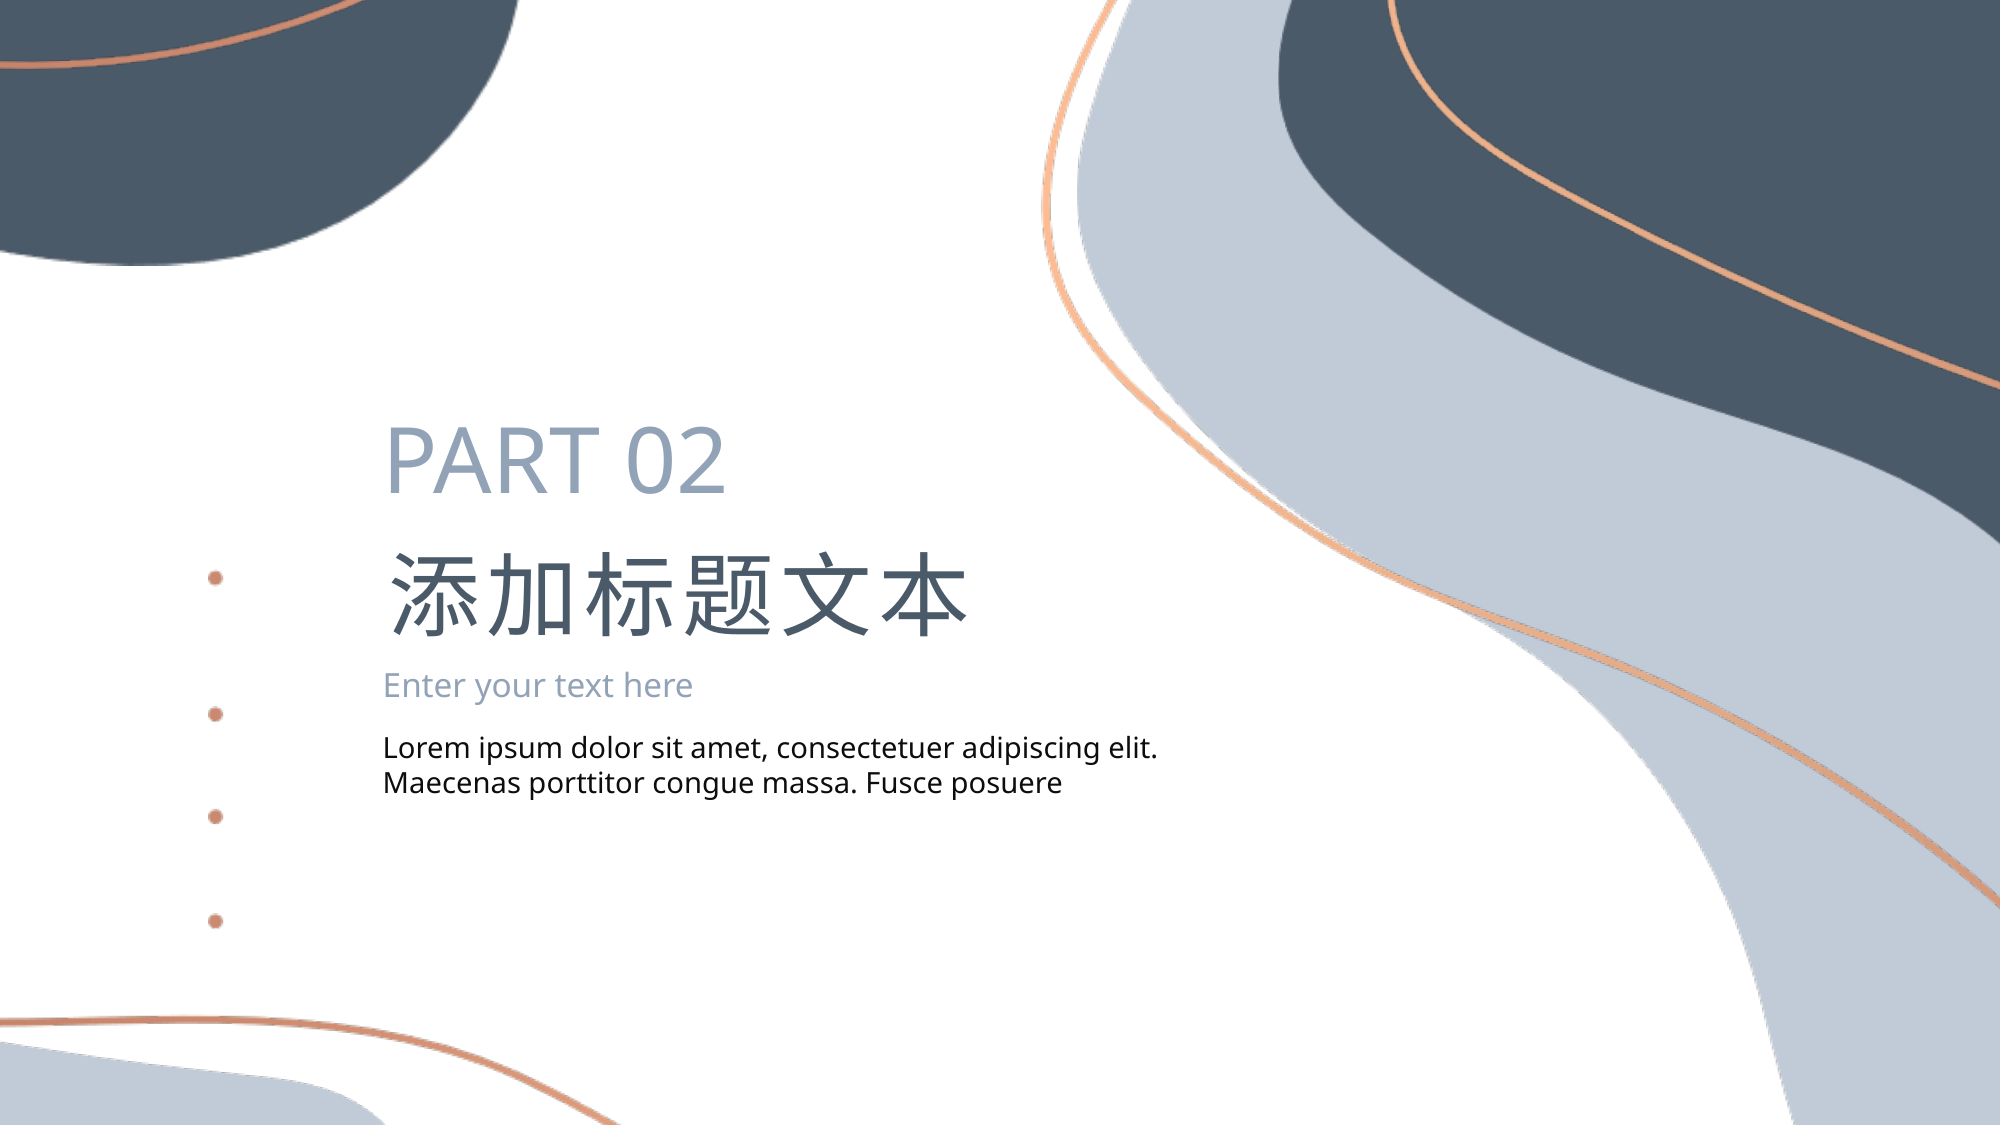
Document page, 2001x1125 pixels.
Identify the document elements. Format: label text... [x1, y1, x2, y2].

text_box Lorem ipsum dolor sit amet, consectetuer adipiscing elit. Maecenas porttitor congue massa. Fusce posuere [367, 722, 1282, 807]
text_box Enter your text here [367, 656, 1012, 712]
text_box 添加标题文本 [373, 530, 986, 656]
text_box PART 02 [367, 394, 833, 520]
picture [0, 0, 2000, 1125]
